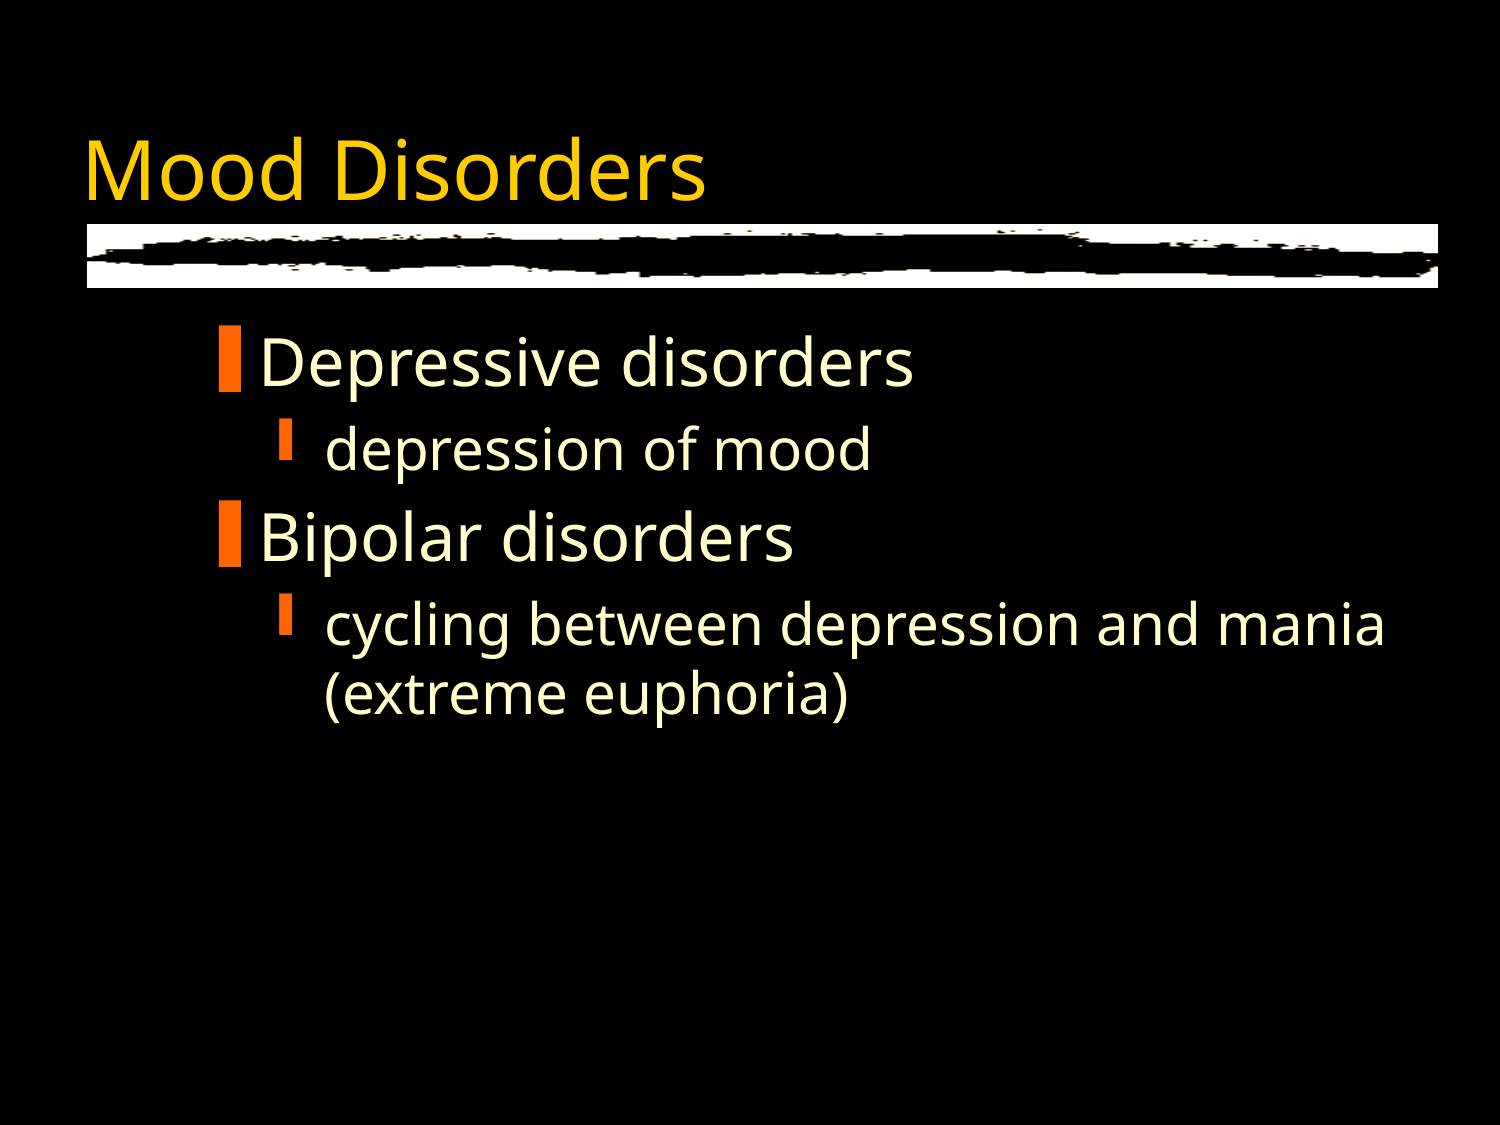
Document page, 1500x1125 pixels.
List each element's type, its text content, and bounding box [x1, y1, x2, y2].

list Depressive disorders depression of mood Bipolar disorders cycling between depression and mania (extreme euphoria) [187, 312, 1413, 998]
title Mood Disorders [66, 37, 1342, 226]
